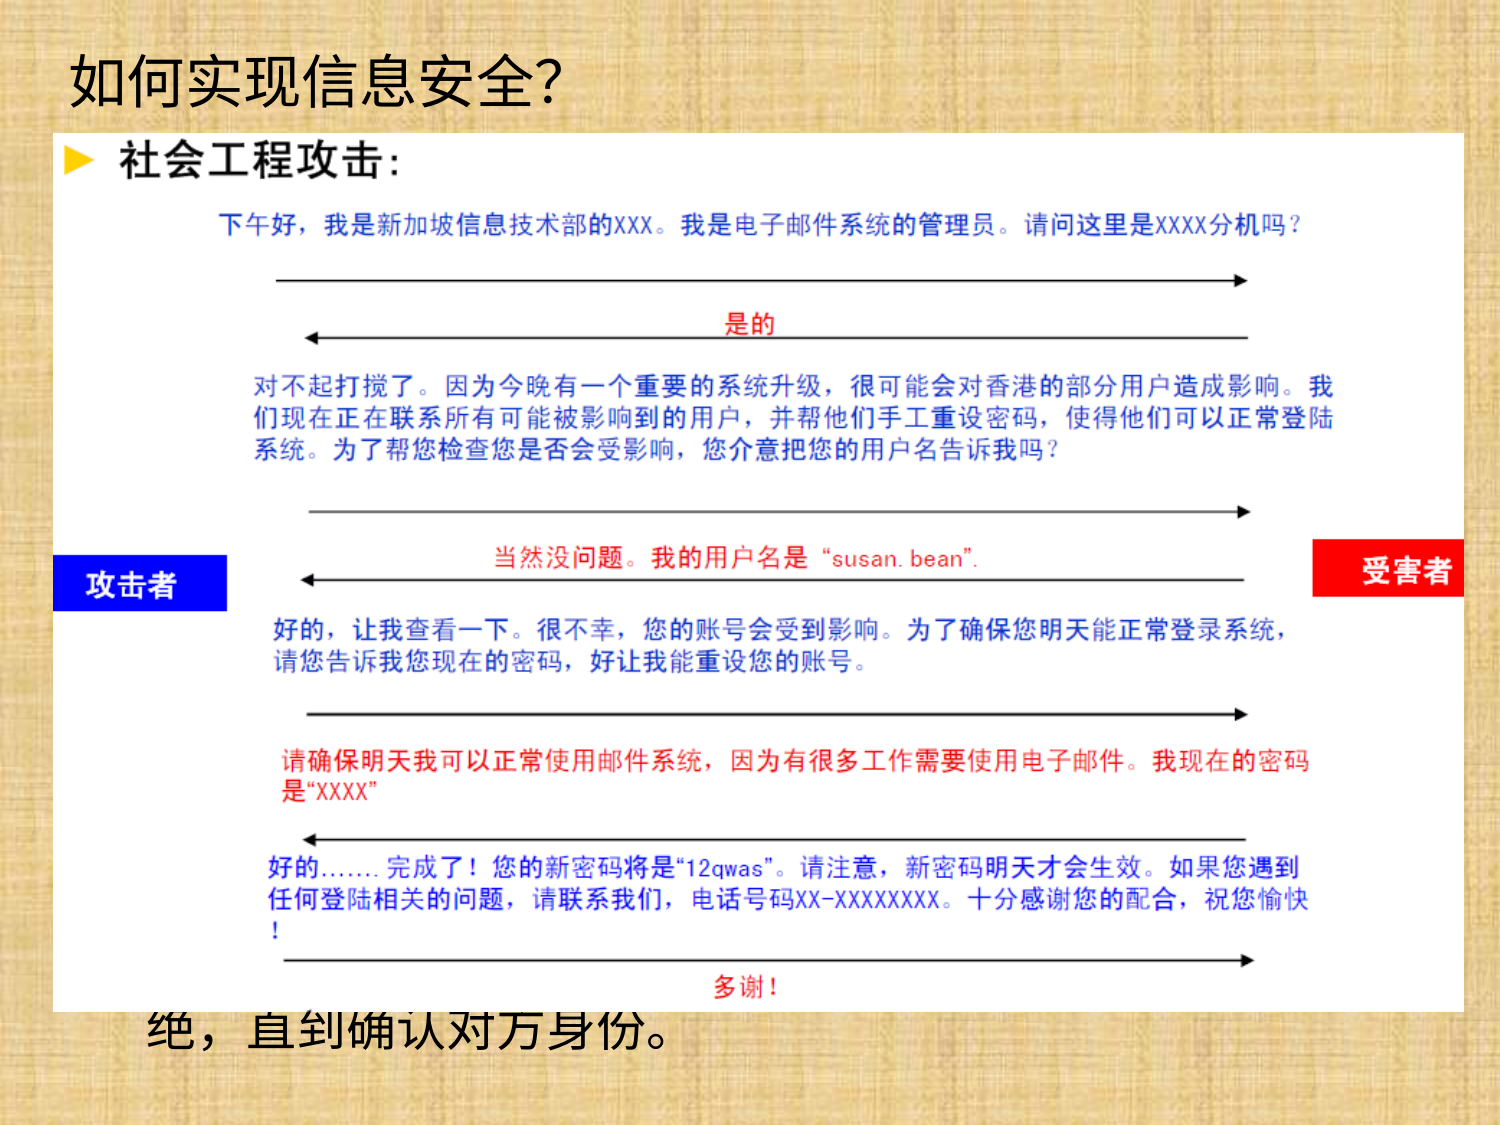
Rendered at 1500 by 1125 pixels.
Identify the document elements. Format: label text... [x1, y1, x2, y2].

picture [0, 0, 1500, 1125]
title 如何实现信息安全？ [53, 27, 858, 132]
